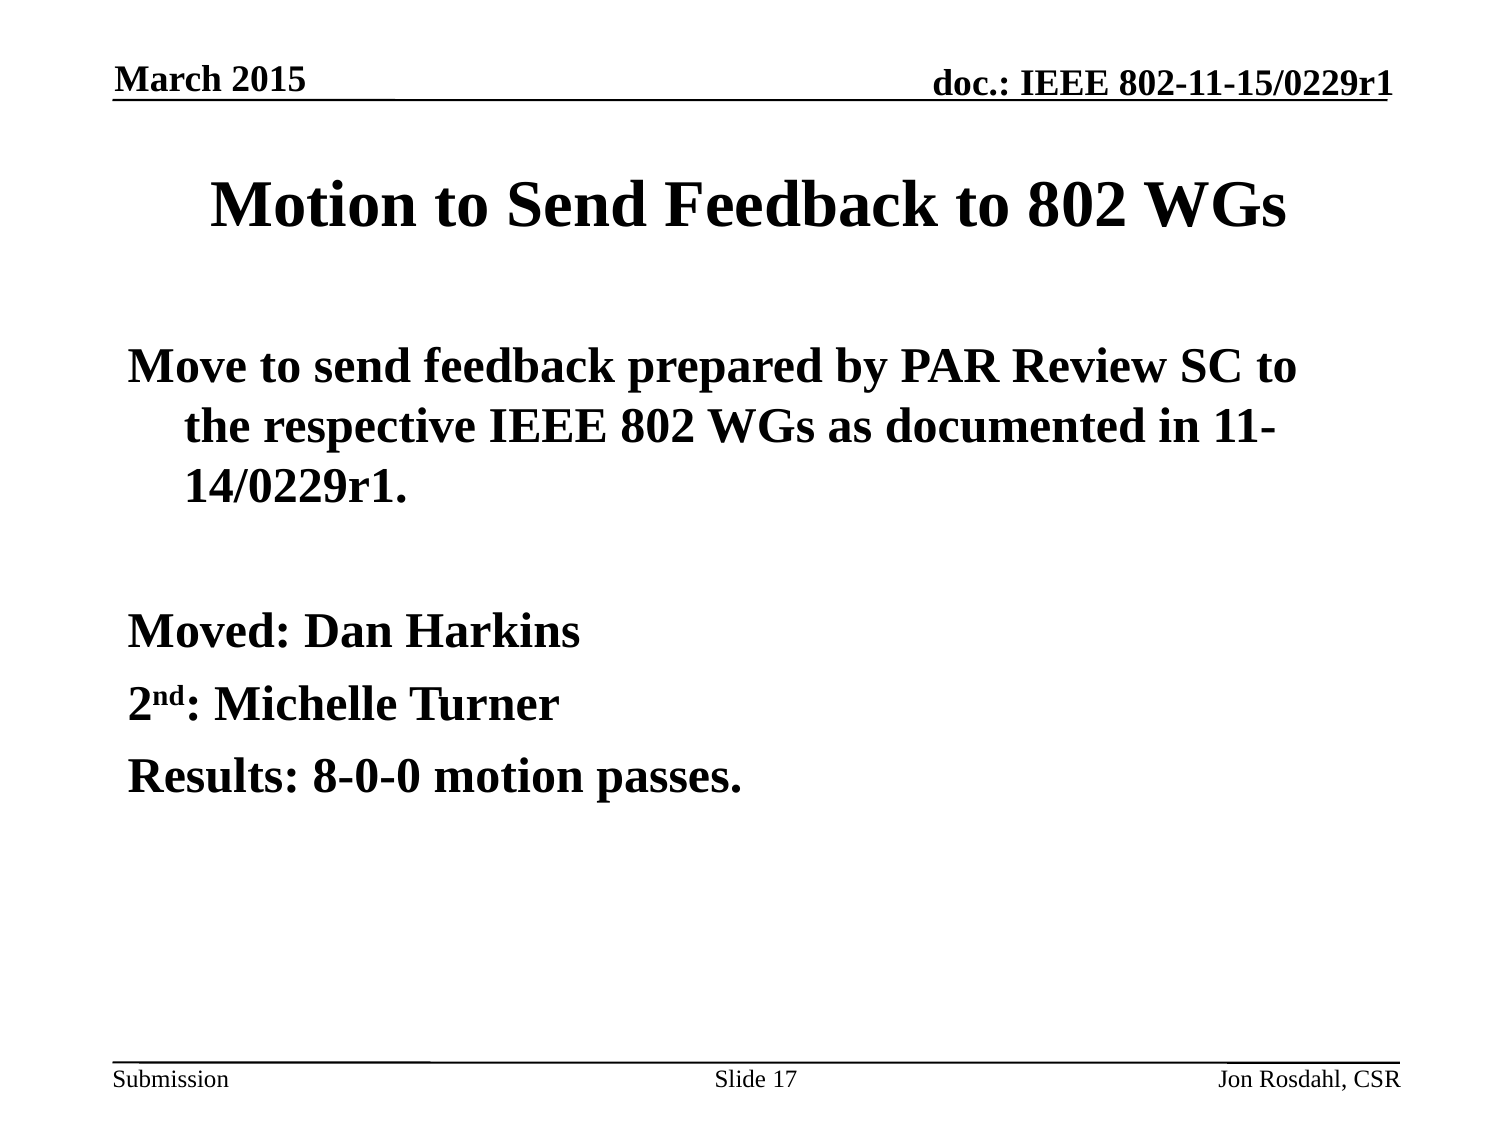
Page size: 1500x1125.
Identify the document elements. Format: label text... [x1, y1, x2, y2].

title Motion to Send Feedback to 802 WGs [112, 112, 1388, 288]
footer Jon Rosdahl, CSR [878, 1061, 1402, 1093]
list Move to send feedback prepared by PAR Review SC to the respective IEEE 802 WGs as documented in 11-14/0229r1. Moved: Dan Harkins 2nd: Michelle Turner Results: 8-0-0 motion passes. [112, 324, 1388, 1000]
slide_number Slide 17 [712, 1061, 800, 1123]
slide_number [114, 54, 423, 100]
